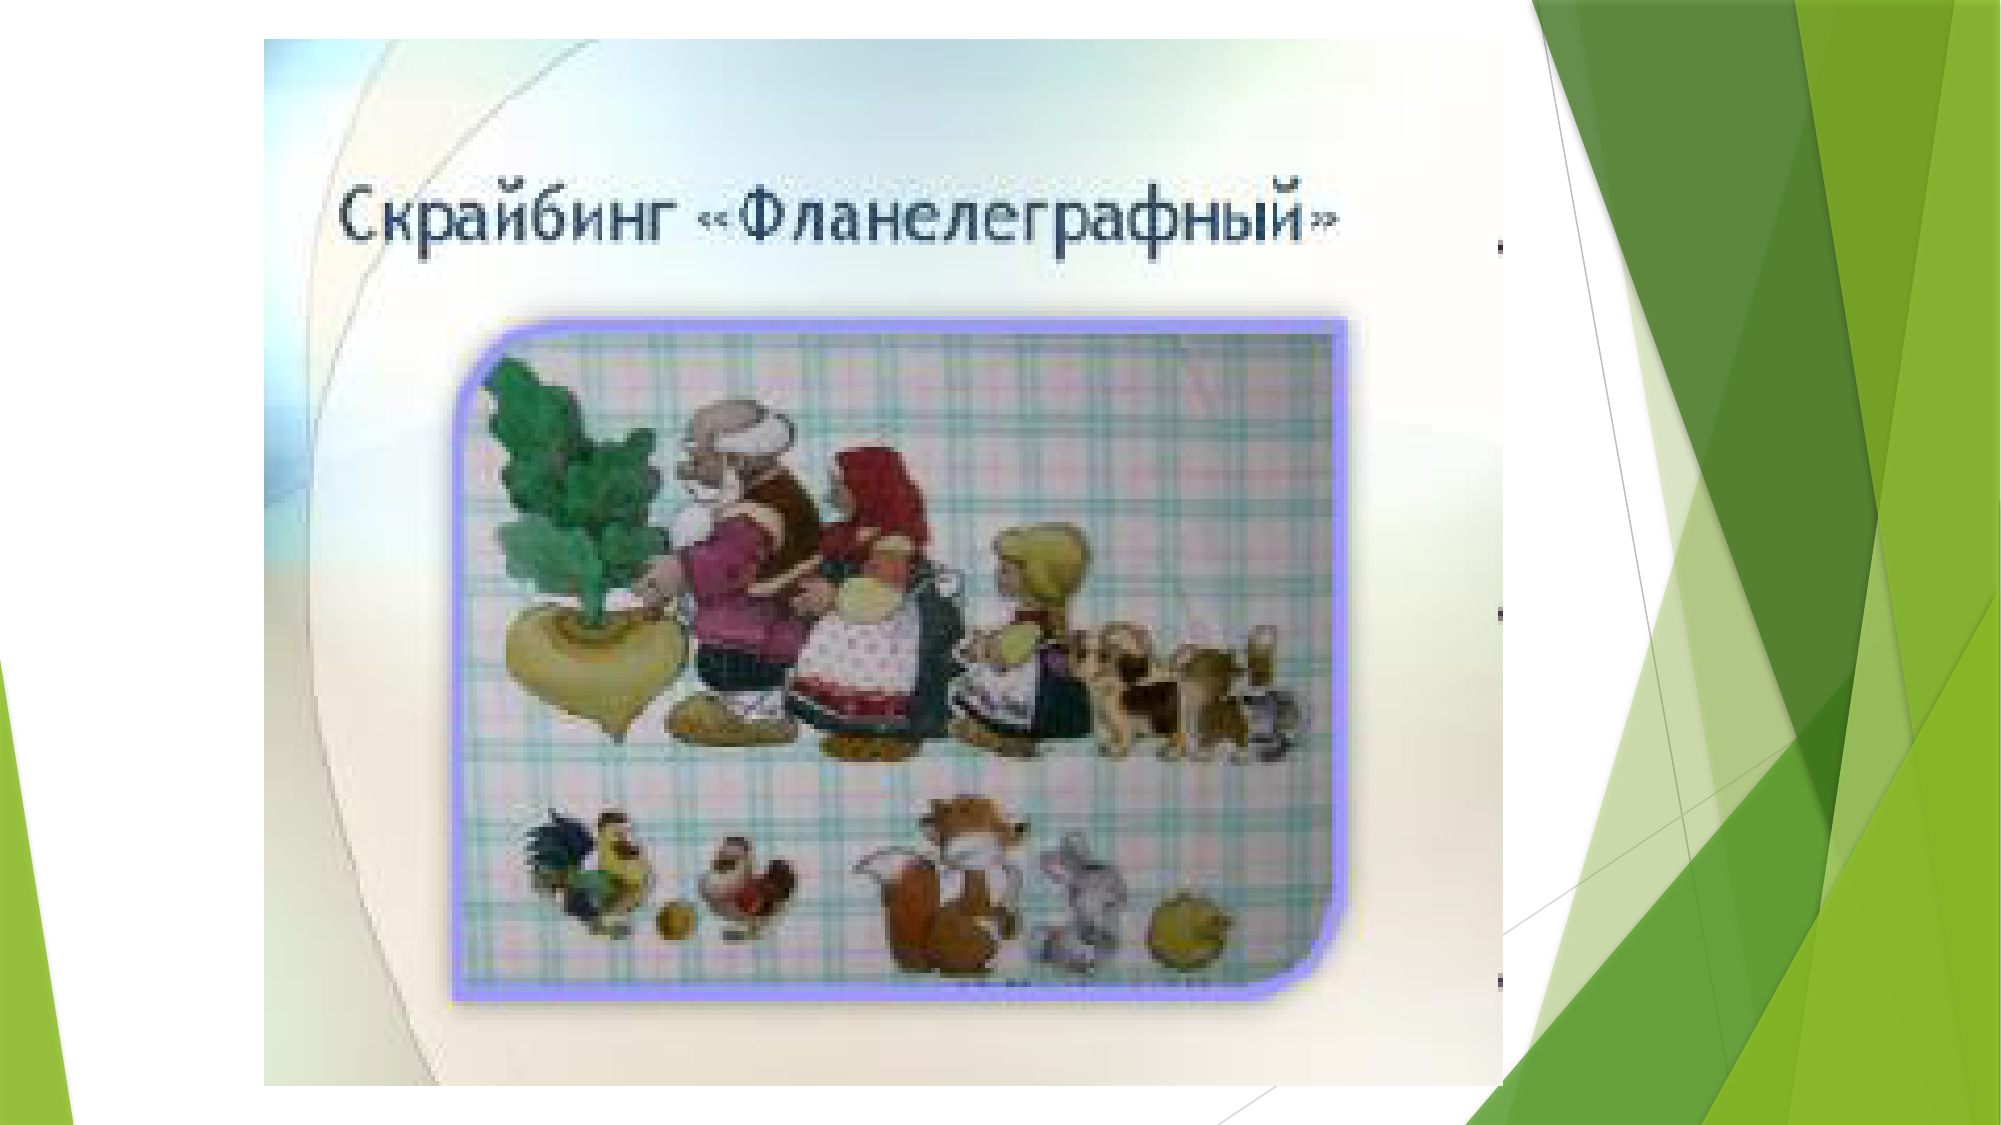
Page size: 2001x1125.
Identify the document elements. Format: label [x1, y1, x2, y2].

picture [252, 38, 1504, 1087]
